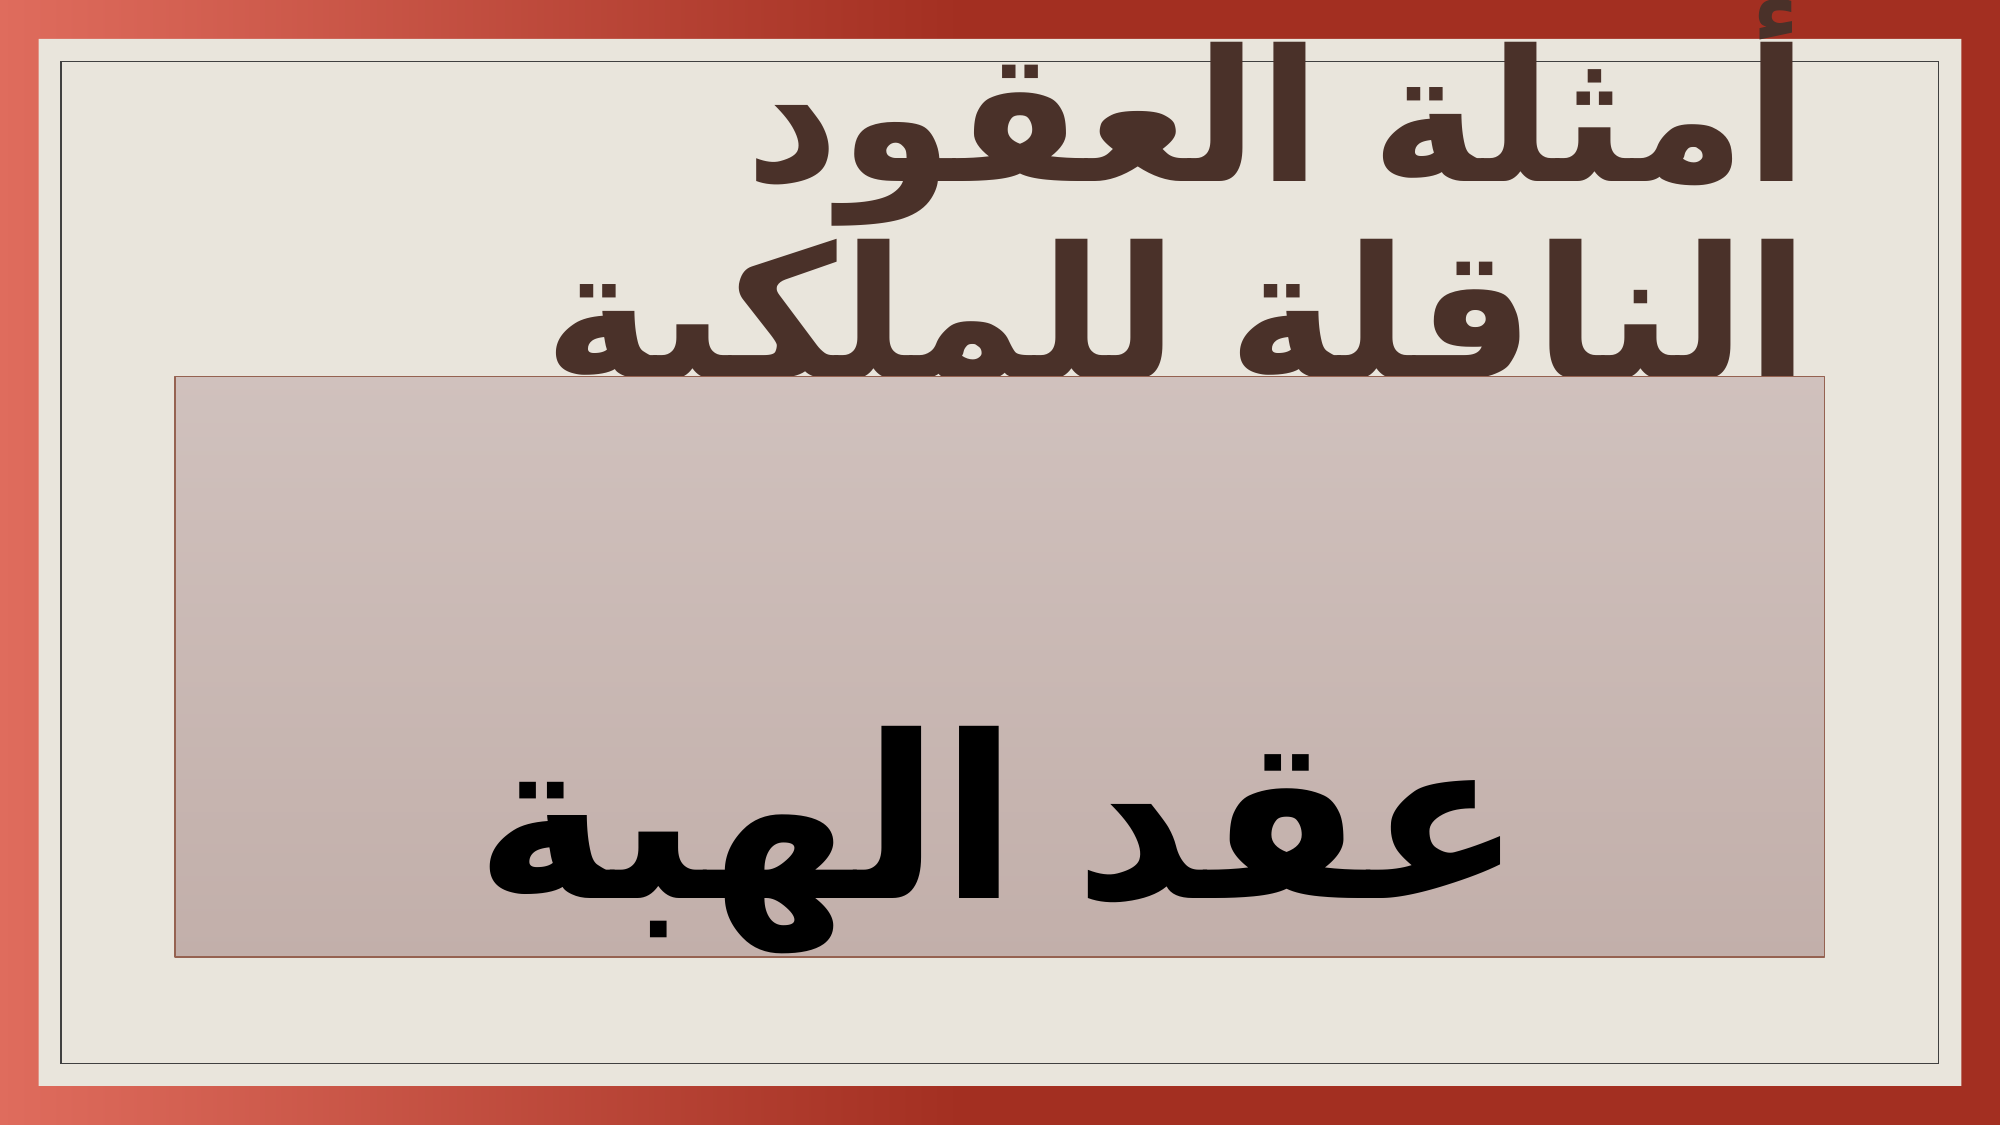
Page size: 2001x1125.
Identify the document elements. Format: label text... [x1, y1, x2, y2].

list عقد الهبة [174, 376, 1825, 958]
title أمثلة العقود الناقلة للملكية [174, 92, 1825, 349]
